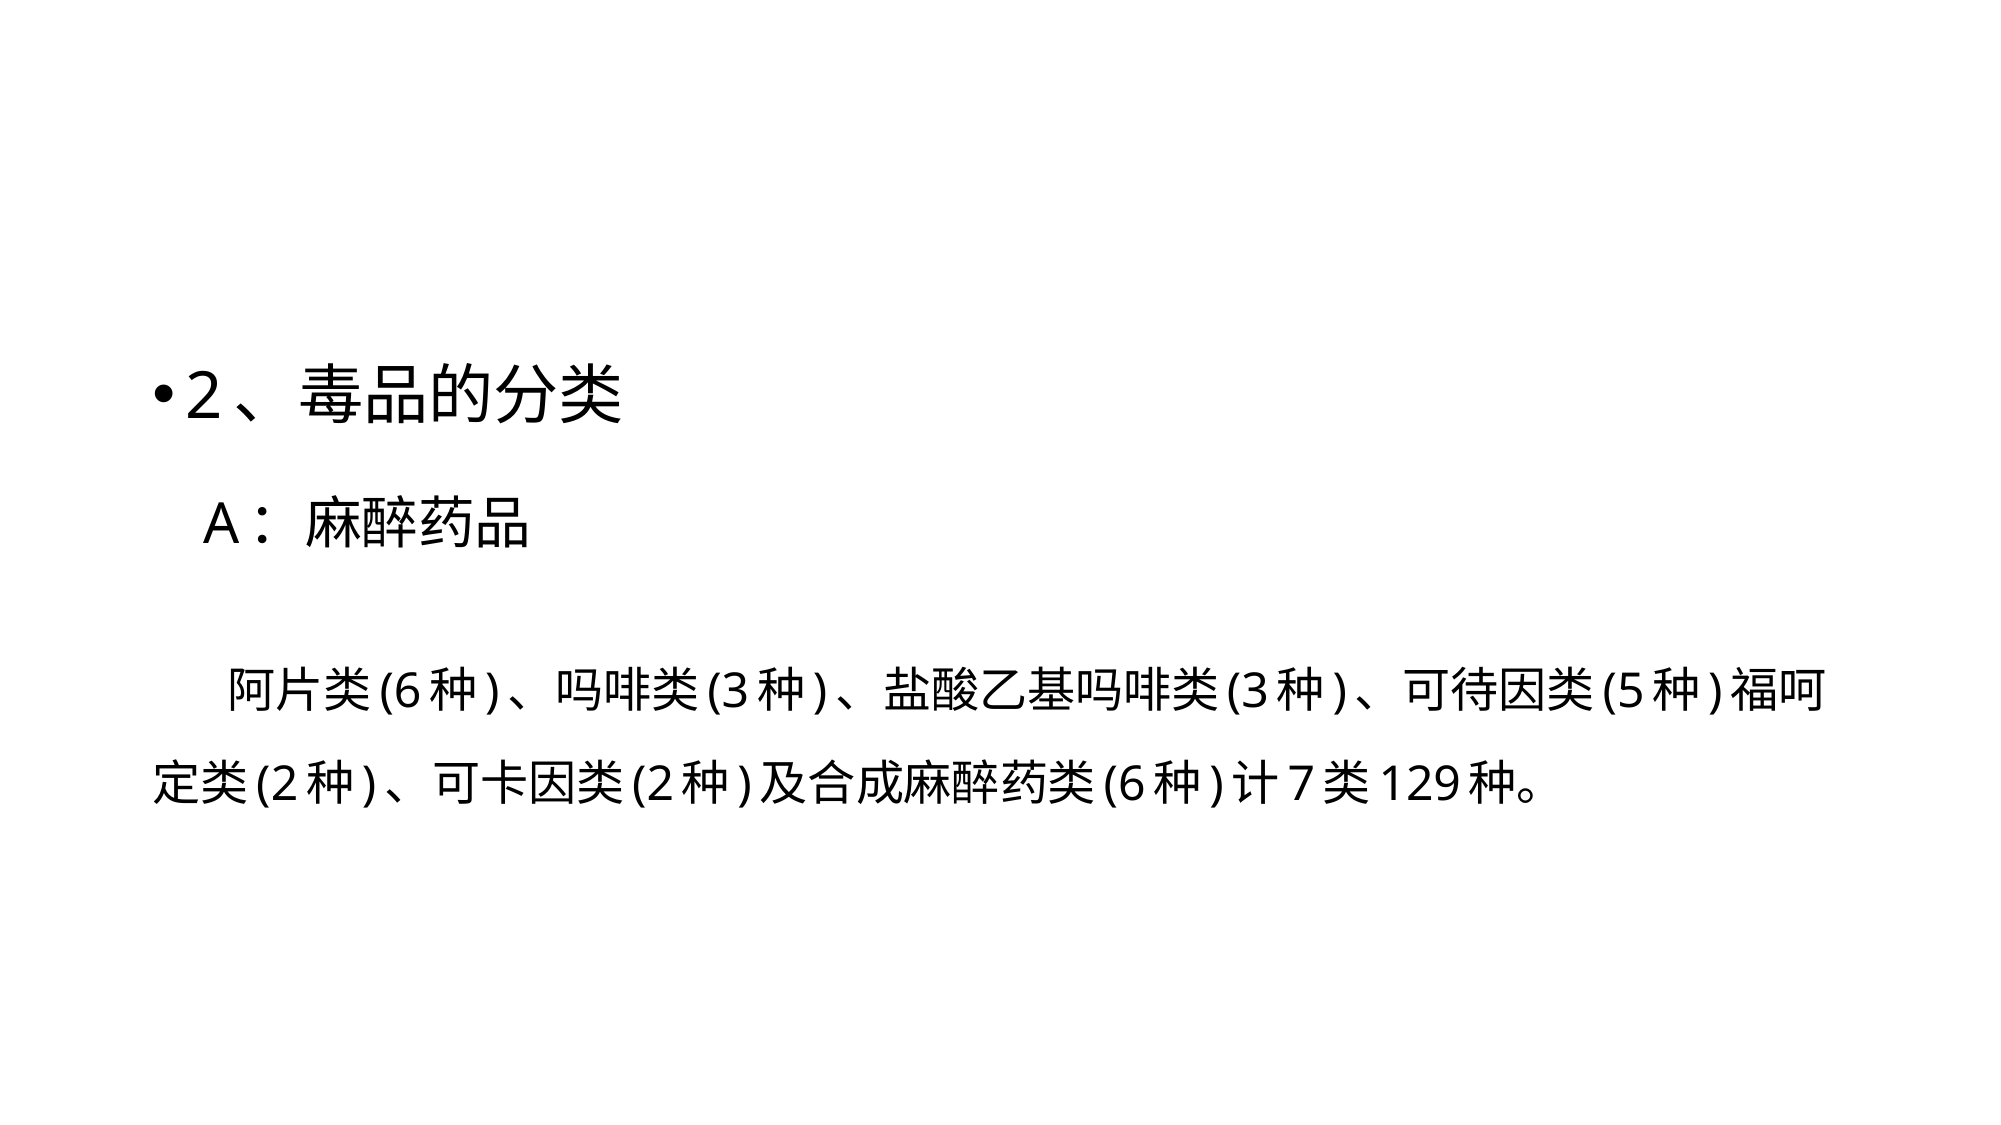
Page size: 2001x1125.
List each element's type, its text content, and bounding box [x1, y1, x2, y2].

list 2、毒品的分类 A：麻醉药品 阿片类(6种)、吗啡类(3种)、盐酸乙基吗啡类(3种)、可待因类(5种)福呵定类(2种)、可卡因类(2种)及合成麻醉药类(6种)计7类129种。 [137, 299, 1863, 1014]
